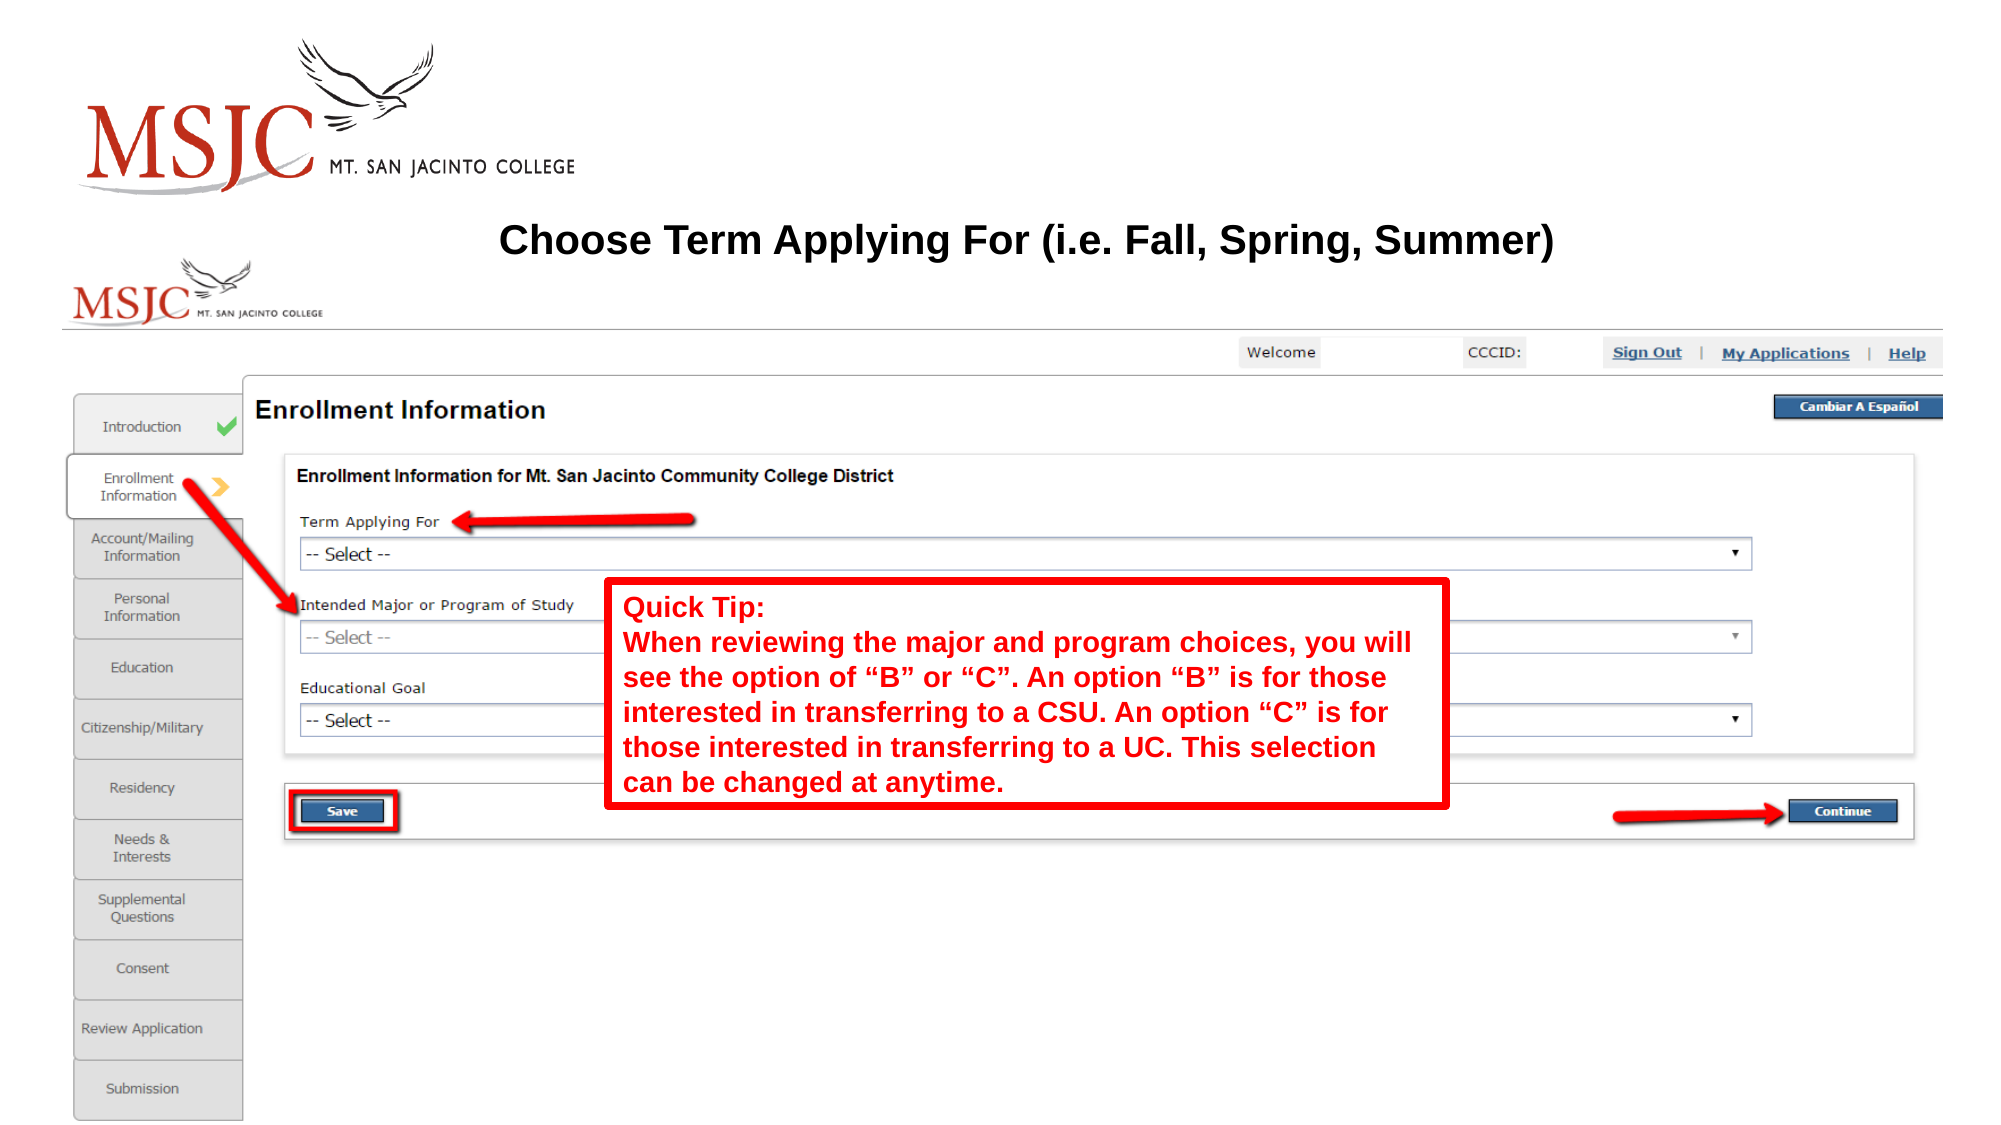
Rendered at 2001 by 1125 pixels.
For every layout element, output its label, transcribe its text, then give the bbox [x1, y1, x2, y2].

picture [62, 247, 1943, 1122]
title Choose Term Applying For (i.e. Fall, Spring, Summer) [164, 199, 1890, 247]
picture [77, 38, 576, 195]
